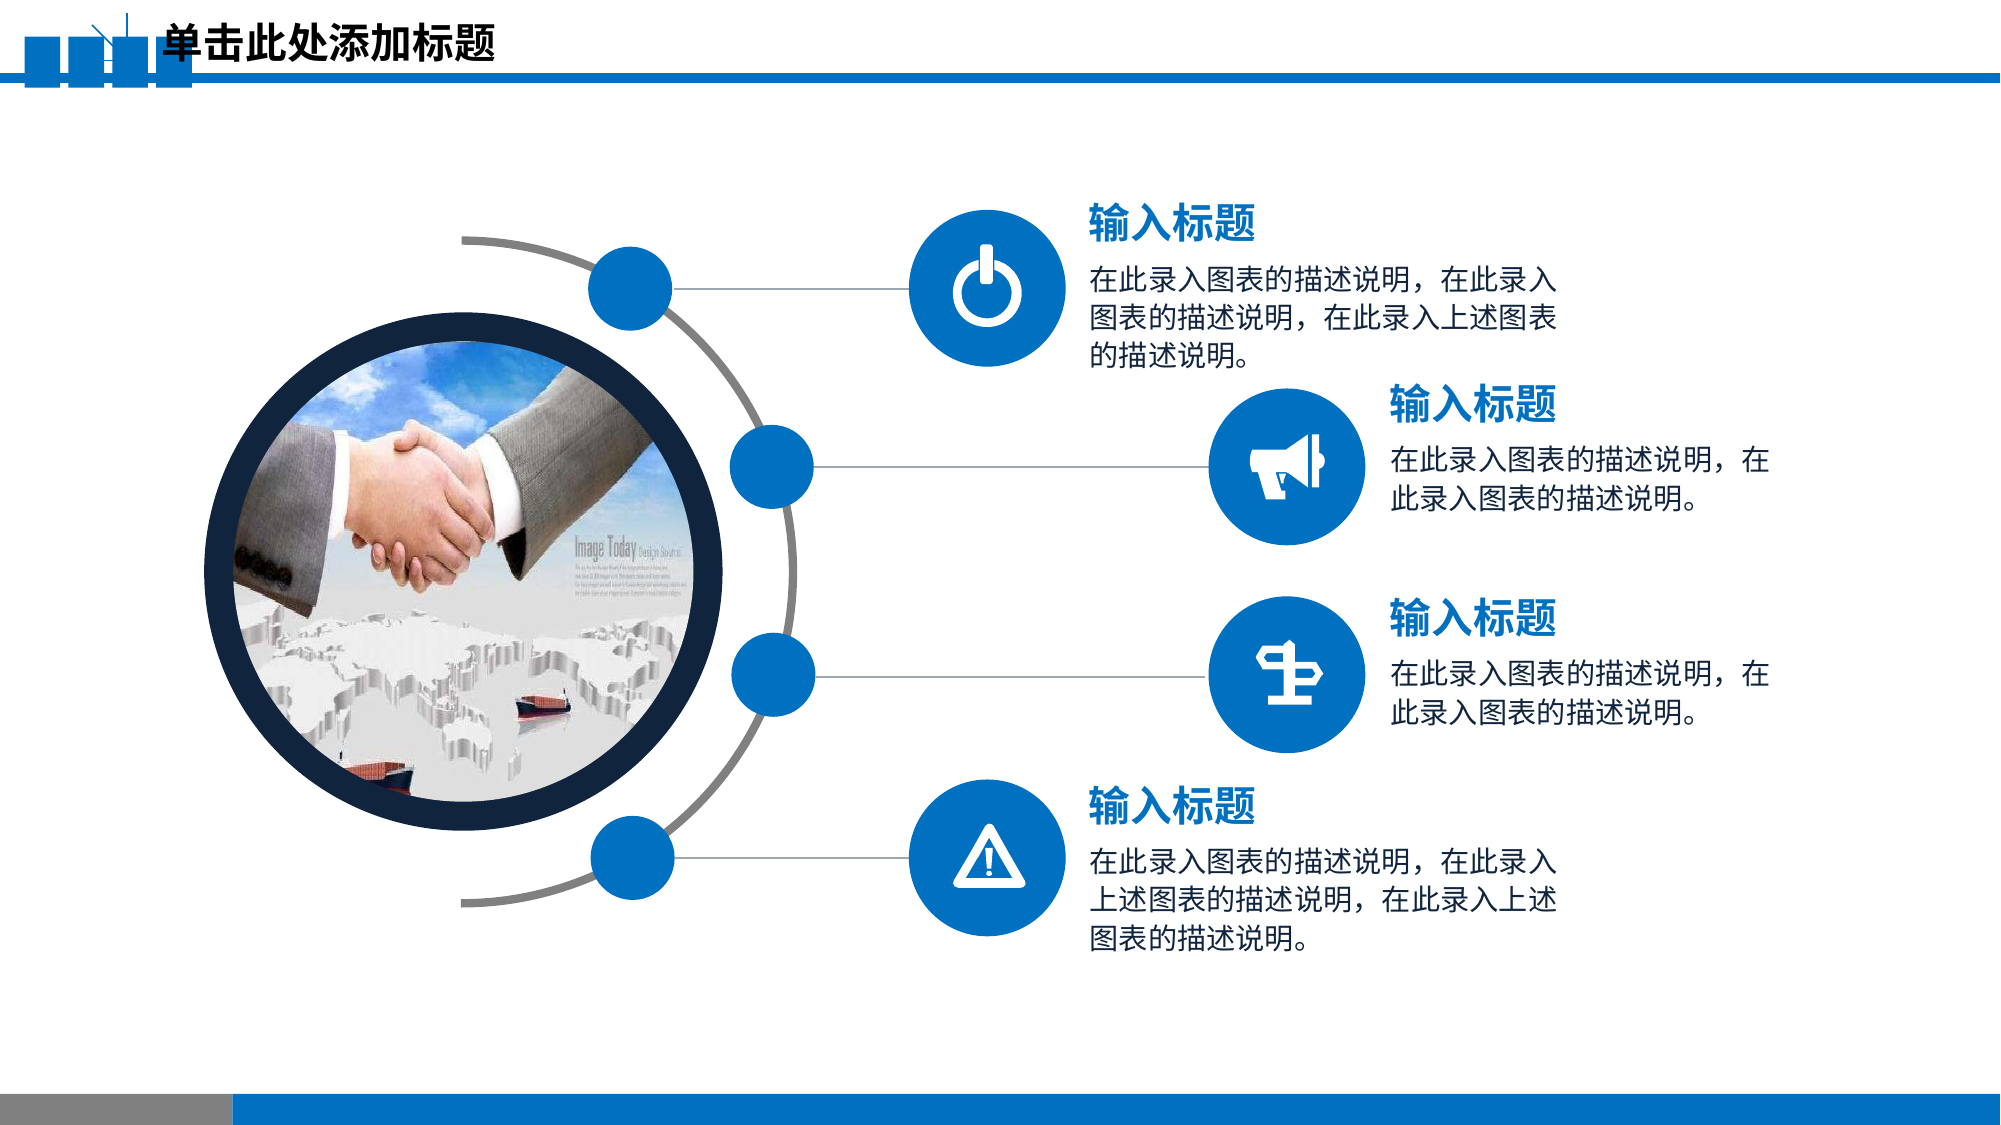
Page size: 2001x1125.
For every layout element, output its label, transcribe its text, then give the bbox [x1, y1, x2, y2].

text_box [780, 507, 800, 635]
text_box 在此录入图表的描述说明，在此录入图表的描述说明。 [1375, 430, 1794, 523]
text_box [729, 630, 810, 719]
text_box [458, 870, 595, 910]
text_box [815, 596, 1366, 754]
text_box [727, 375, 765, 426]
text_box 输入标题 [1073, 772, 1271, 838]
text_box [203, 312, 723, 831]
text_box [586, 244, 668, 310]
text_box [79, 12, 128, 61]
text_box 输入标题 [1374, 370, 1572, 436]
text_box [674, 779, 1066, 937]
text_box 在此录入图表的描述说明，在此录入图表的描述说明，在此录入上述图表的描述说明。 [1074, 249, 1574, 381]
text_box [459, 234, 595, 273]
text_box 单击此处添加标题 [147, 9, 587, 73]
text_box [230, 1092, 2000, 1125]
text_box [727, 422, 796, 512]
text_box 在此录入图表的描述说明，在此录入图表的描述说明。 [1375, 644, 1794, 737]
text_box 输入标题 [1374, 584, 1572, 650]
text_box [0, 1092, 230, 1125]
text_box 输入标题 [1073, 189, 1271, 255]
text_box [801, 388, 1366, 546]
text_box [588, 839, 669, 903]
text_box 在此录入图表的描述说明，在此录入上述图表的描述说明，在此录入上述图表的描述说明。 [1074, 832, 1574, 963]
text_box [673, 209, 1066, 367]
text_box [727, 715, 766, 777]
